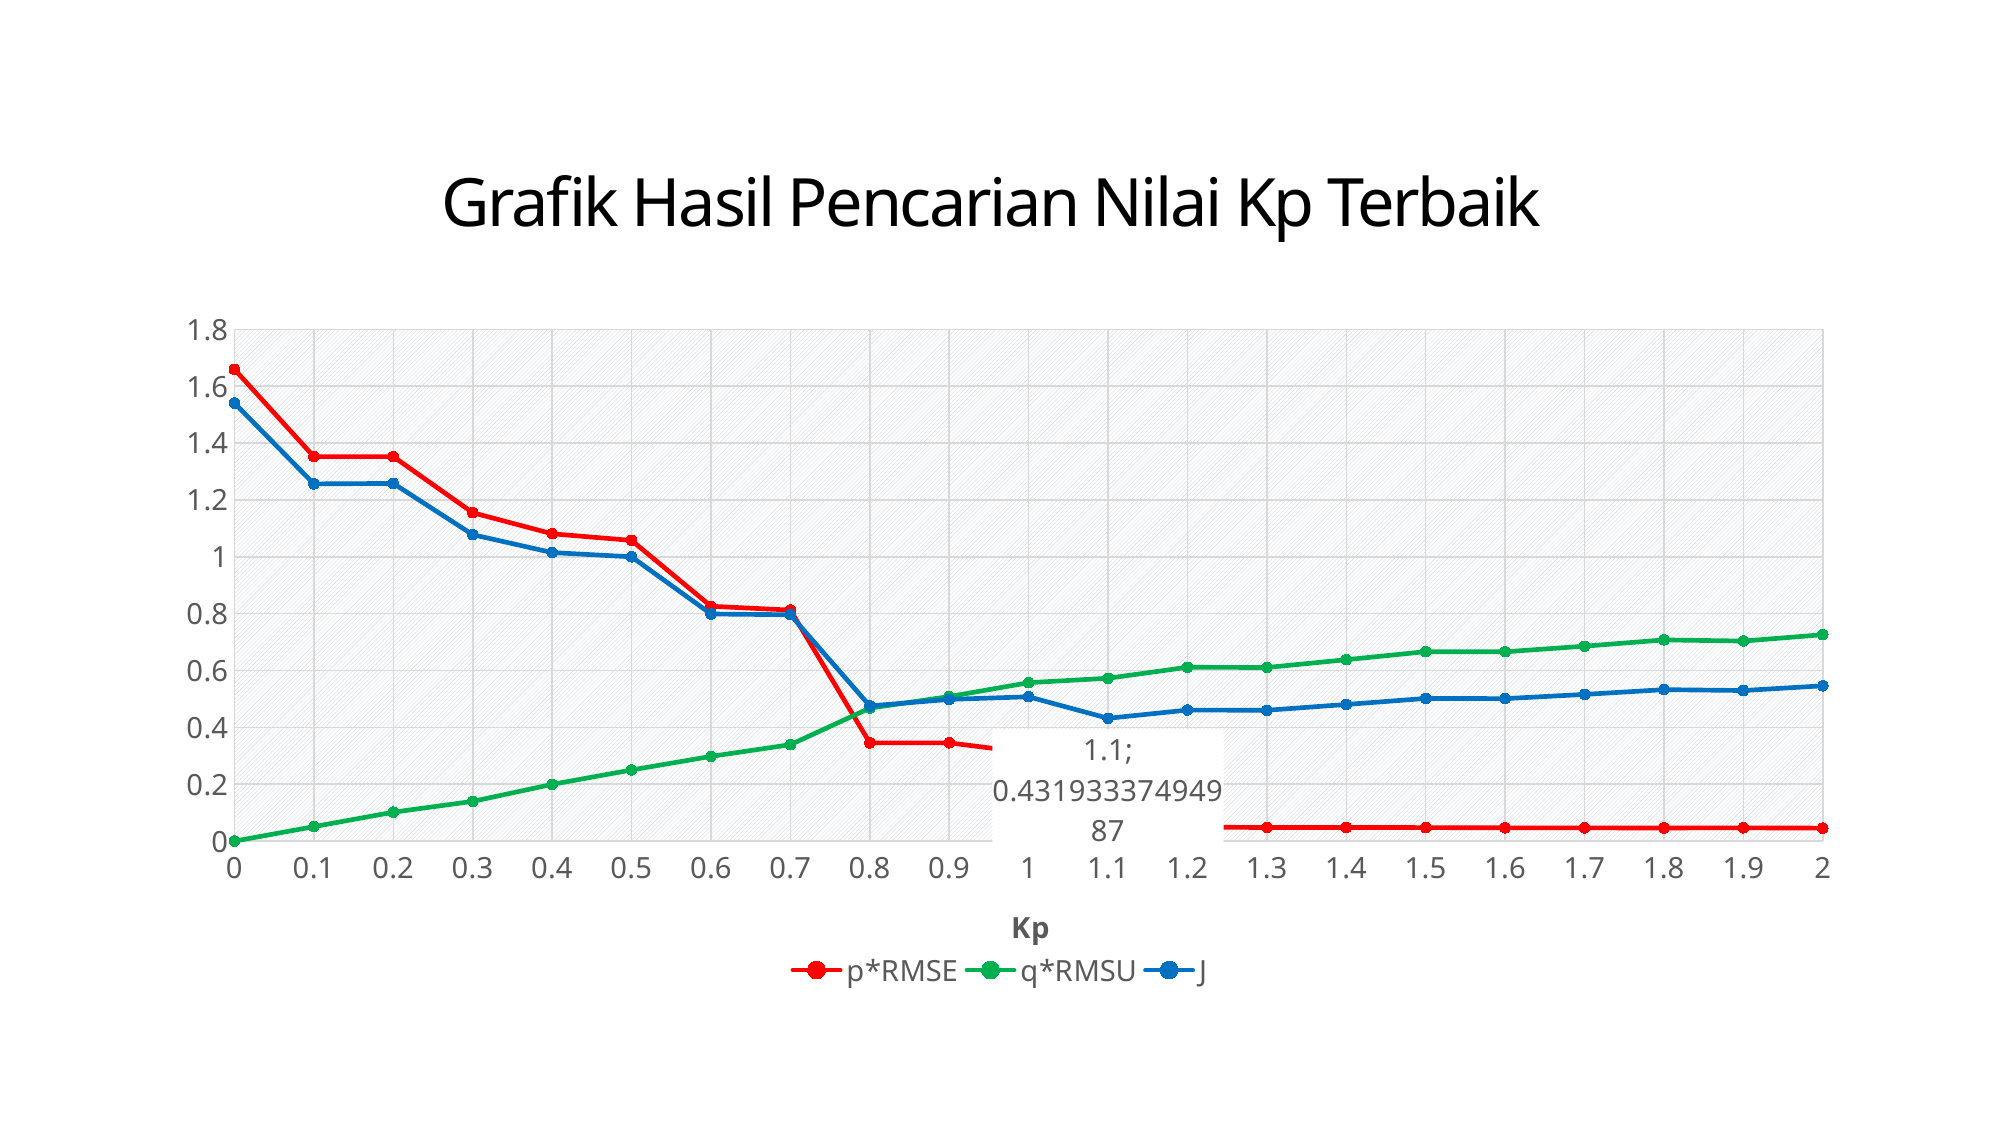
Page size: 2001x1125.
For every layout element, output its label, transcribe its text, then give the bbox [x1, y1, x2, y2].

title Grafik Hasil Pencarian Nilai Kp Terbaik [107, 81, 1875, 330]
chart [117, 287, 1883, 1001]
